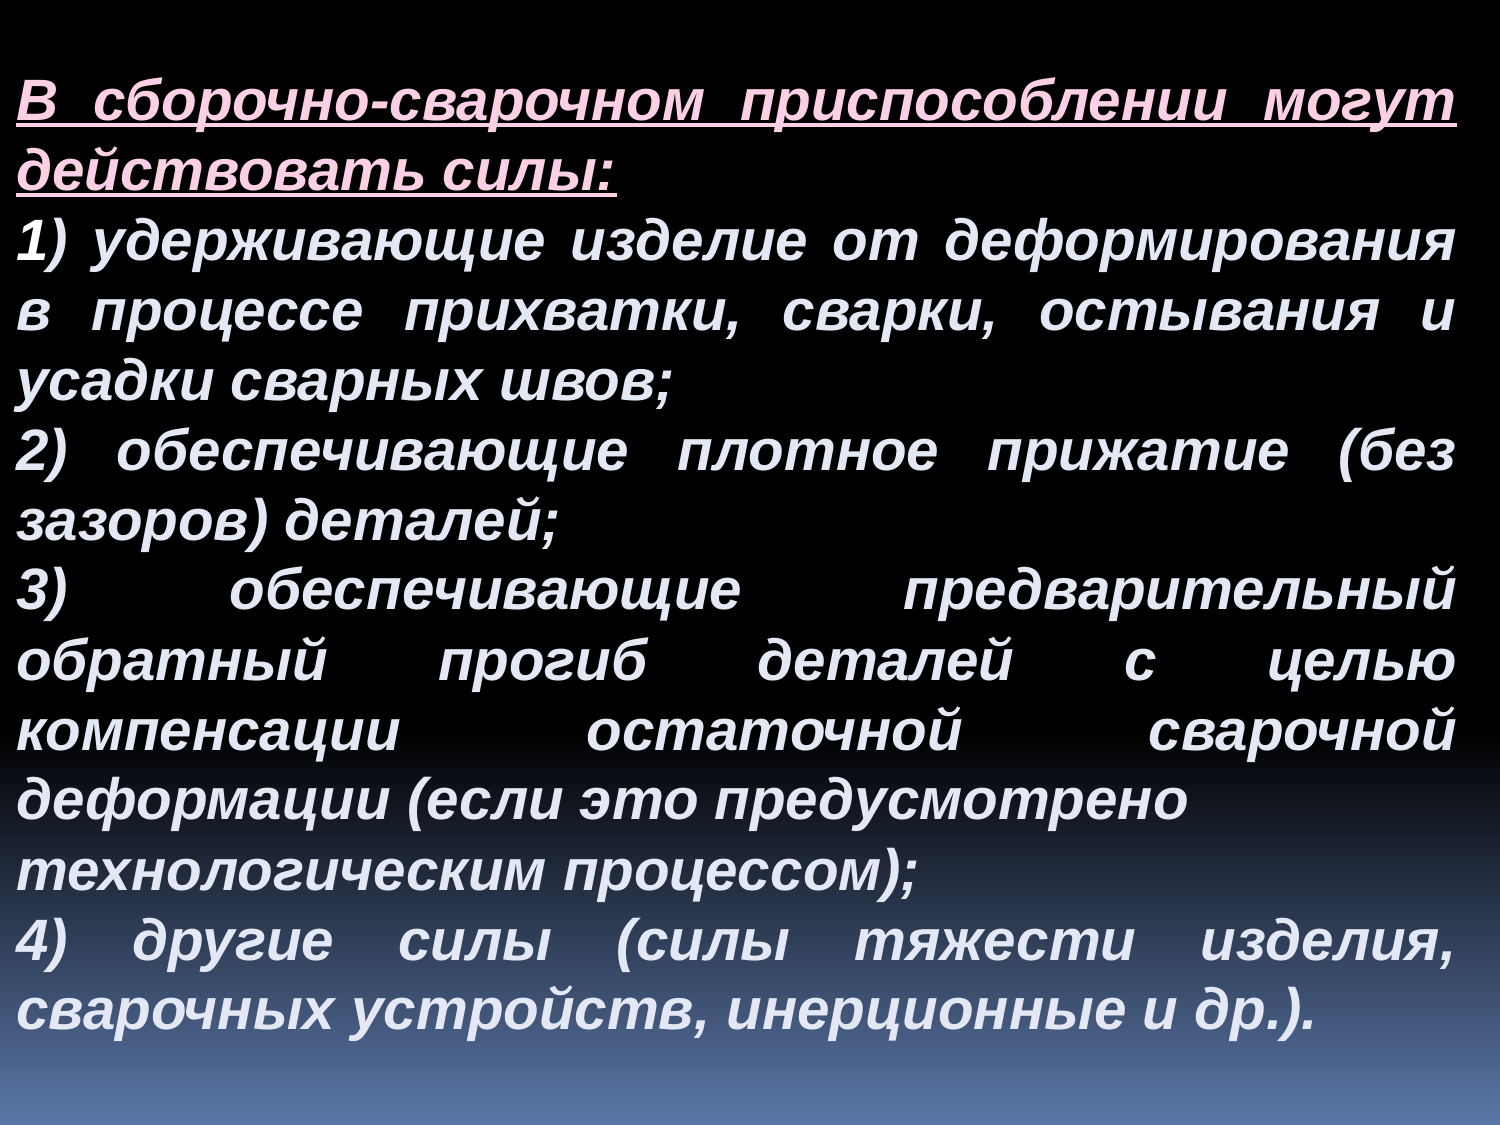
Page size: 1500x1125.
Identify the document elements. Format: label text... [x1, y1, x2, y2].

text_box В сборочно-сварочном приспособлении могут действовать силы: 1) удерживающие изделие от деформирования в процессе прихватки, сварки, остывания и усадки сварных швов; 2) обеспечивающие плотное прижатие (без зазоров) деталей; 3) обеспечивающие предварительный обратный прогиб деталей с целью компенсации остаточной сварочной деформации (если это предусмотрено технологическим процессом); 4) другие силы (силы тяжести изделия, сварочных устройств, инерционные и др.). [1, 54, 1472, 1049]
